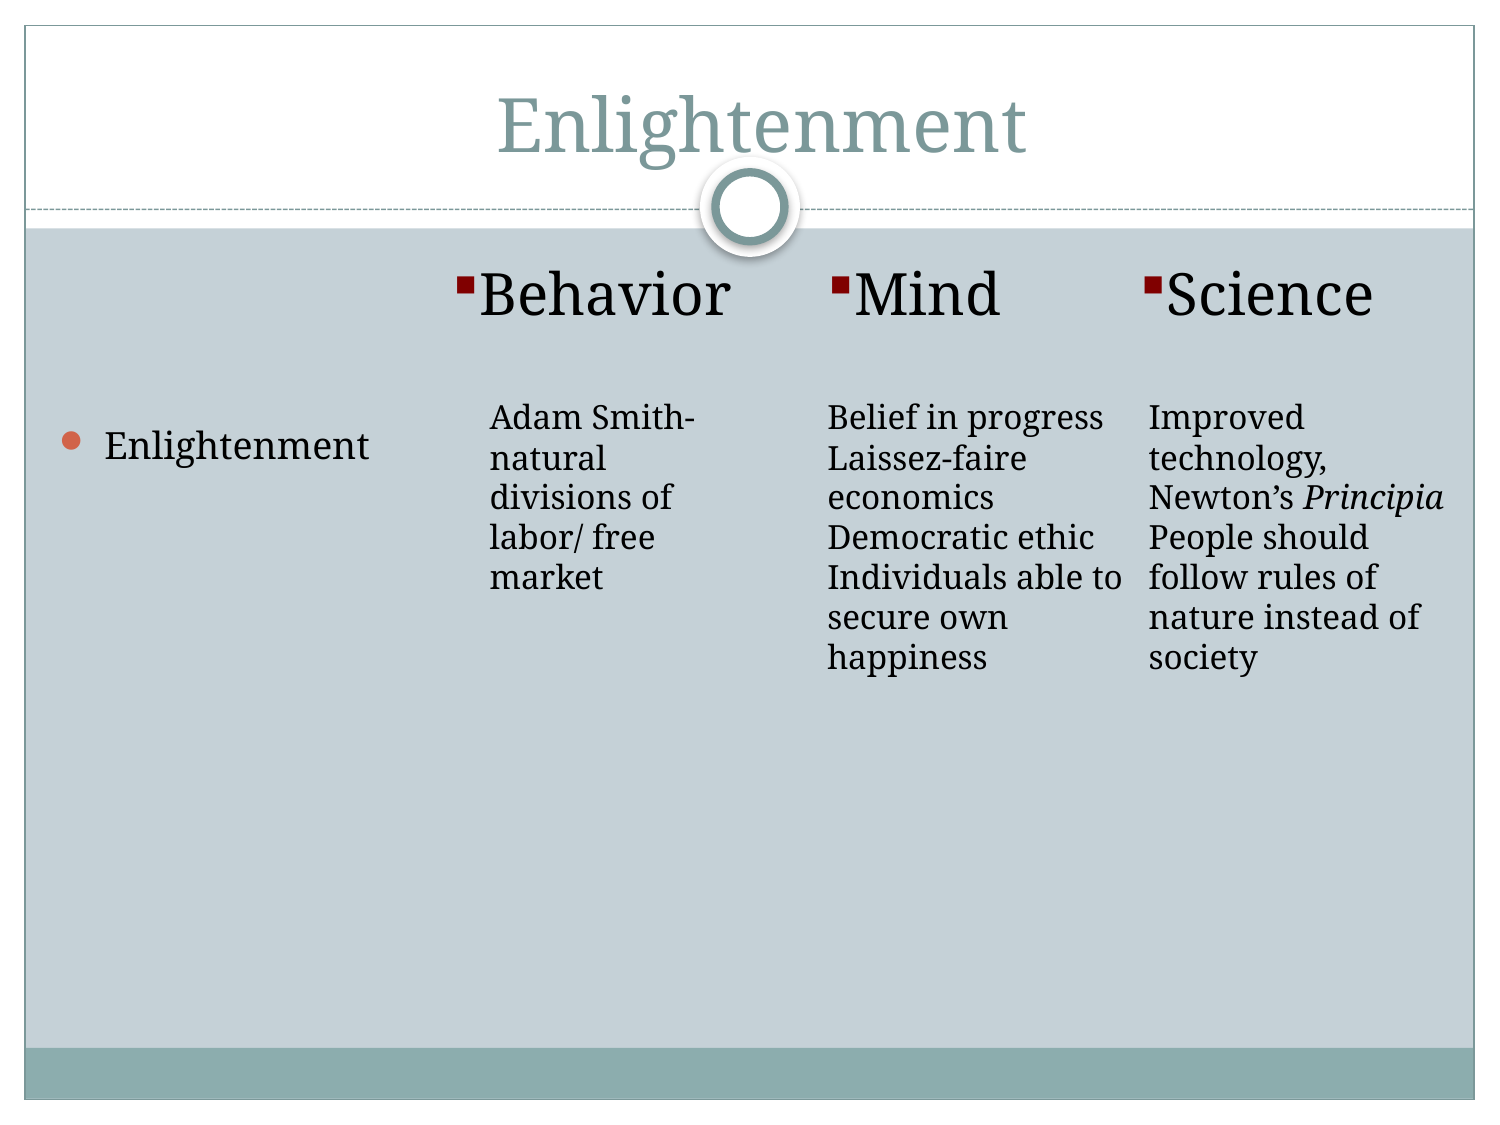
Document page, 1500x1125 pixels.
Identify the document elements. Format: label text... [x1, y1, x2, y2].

text_box Mind [812, 249, 1125, 335]
text_box Belief in progress Laissez-faire economics Democratic ethic Individuals able to secure own happiness [812, 389, 1150, 684]
text_box Science [1125, 249, 1500, 335]
title Enlightenment [62, 50, 1463, 175]
text_box Behavior [437, 249, 812, 335]
list Enlightenment [44, 362, 475, 750]
text_box Improved technology, Newton’s Principia People should follow rules of nature instead of society [1150, 389, 1472, 684]
text_box Adam Smith- natural divisions of labor/ free market [474, 389, 713, 604]
